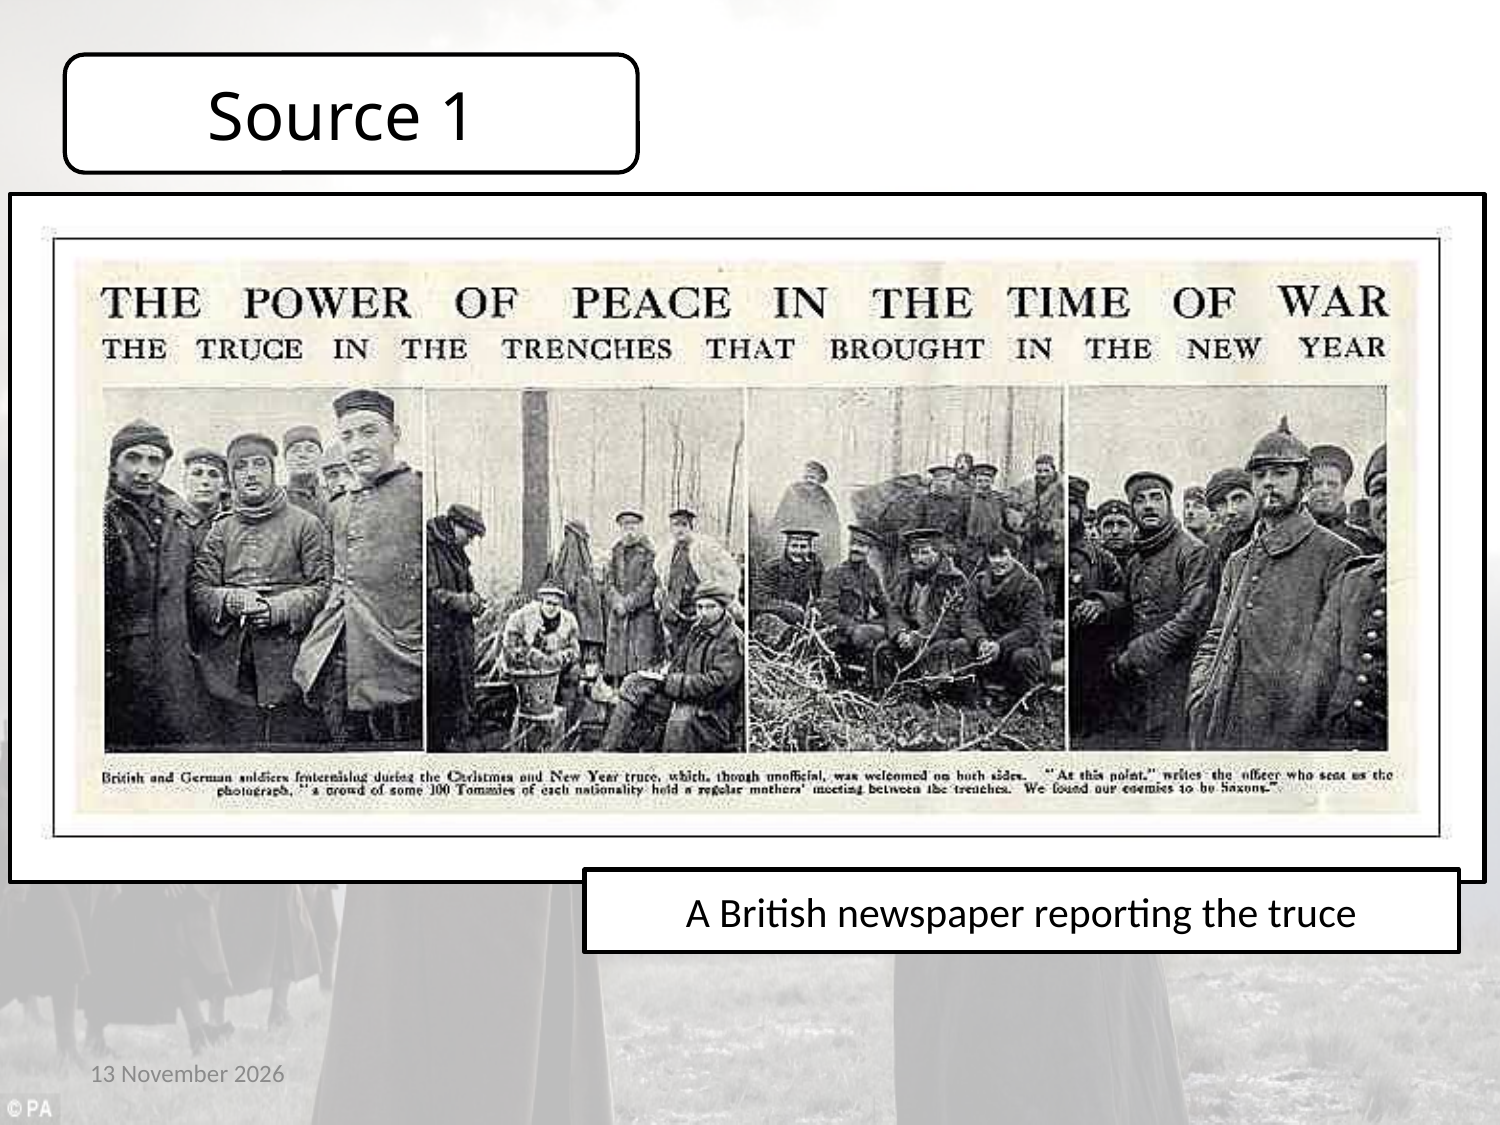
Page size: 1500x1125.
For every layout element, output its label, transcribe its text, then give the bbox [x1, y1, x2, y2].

picture [11, 196, 1483, 881]
text_box A British newspaper reporting the truce [582, 888, 1461, 954]
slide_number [75, 1042, 425, 1103]
text_box Source 1 [62, 52, 640, 175]
